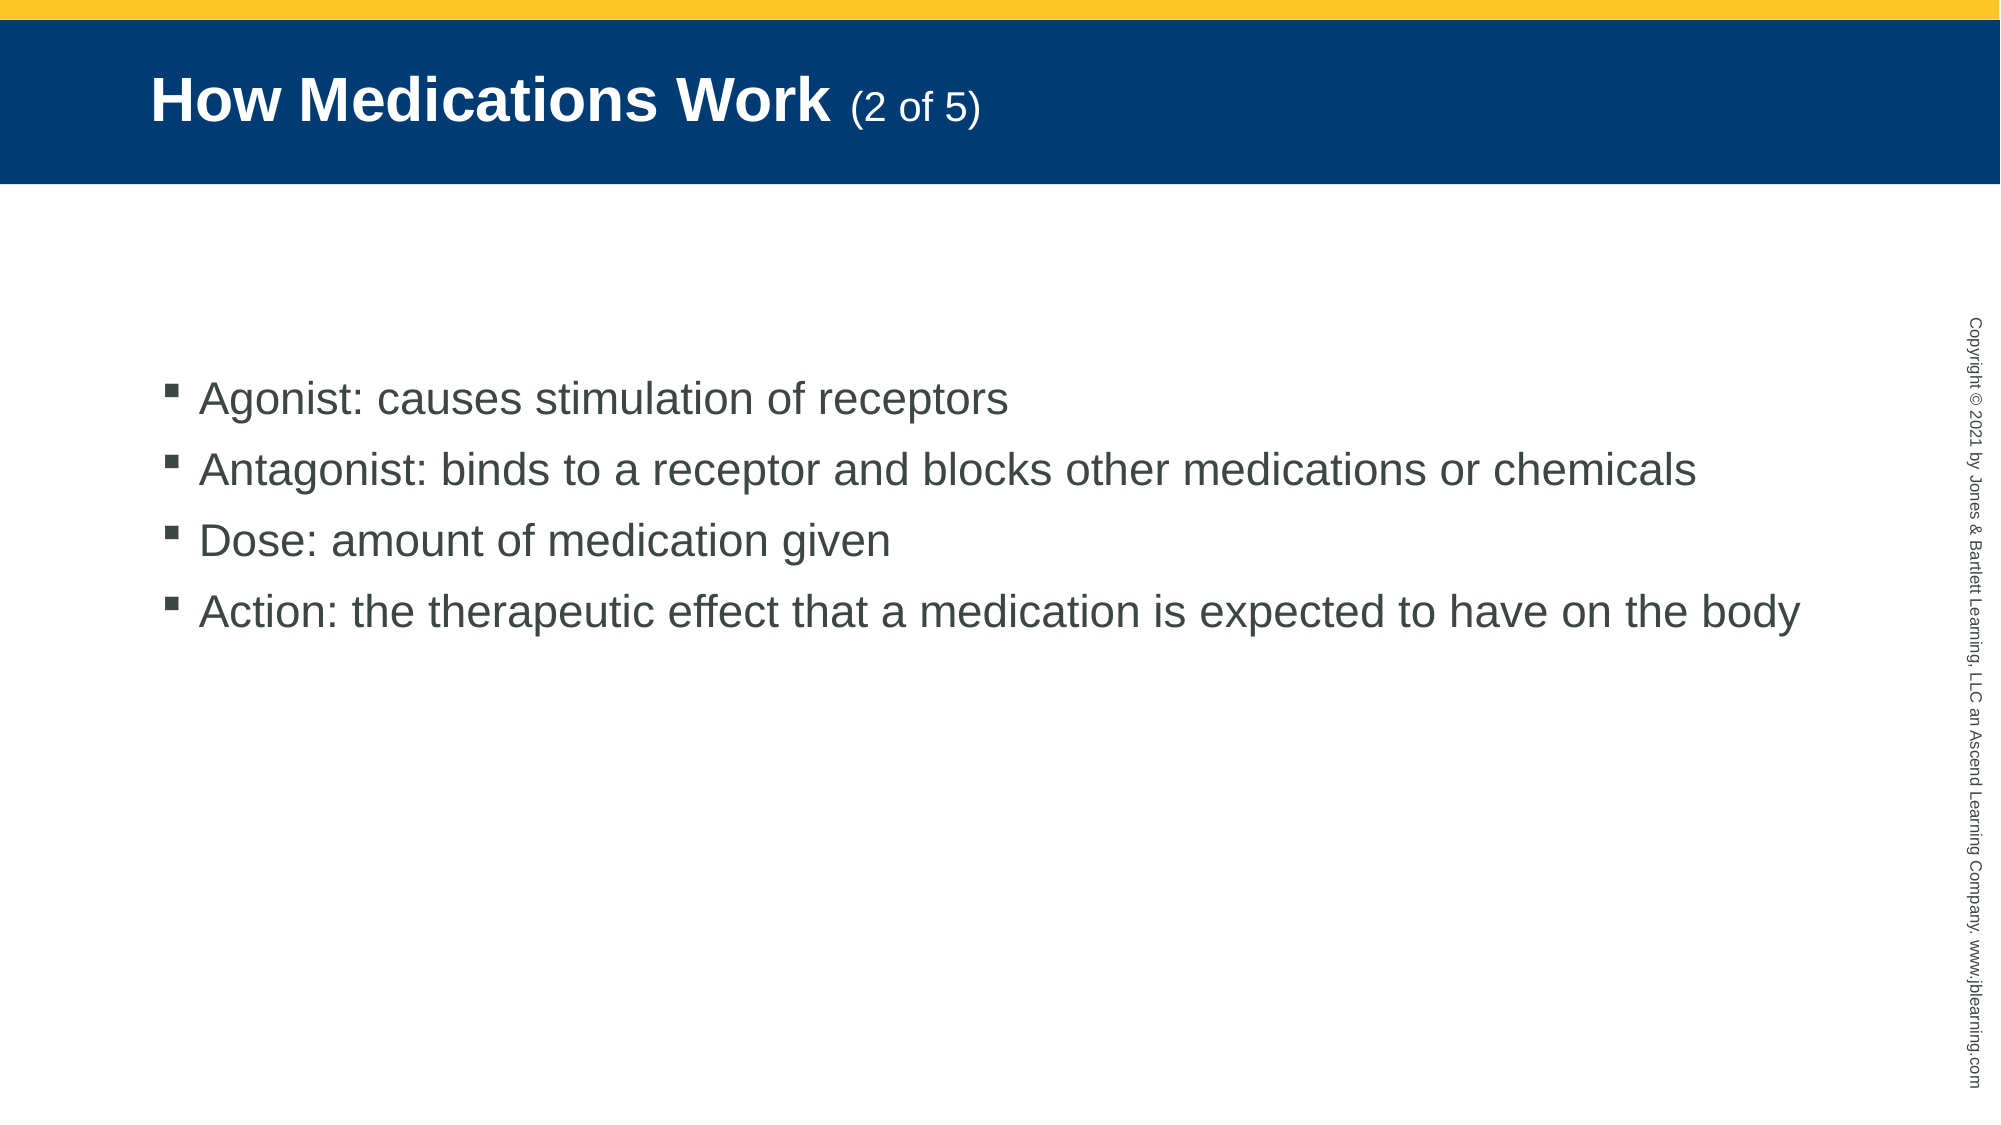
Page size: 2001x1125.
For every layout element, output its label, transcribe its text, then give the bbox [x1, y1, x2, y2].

list Agonist: causes stimulation of receptors Antagonist: binds to a receptor and blocks other medications or chemicals Dose: amount of medication given Action: the therapeutic effect that a medication is expected to have on the body [146, 361, 1859, 1016]
title How Medications Work (2 of 5) [0, 19, 2000, 185]
